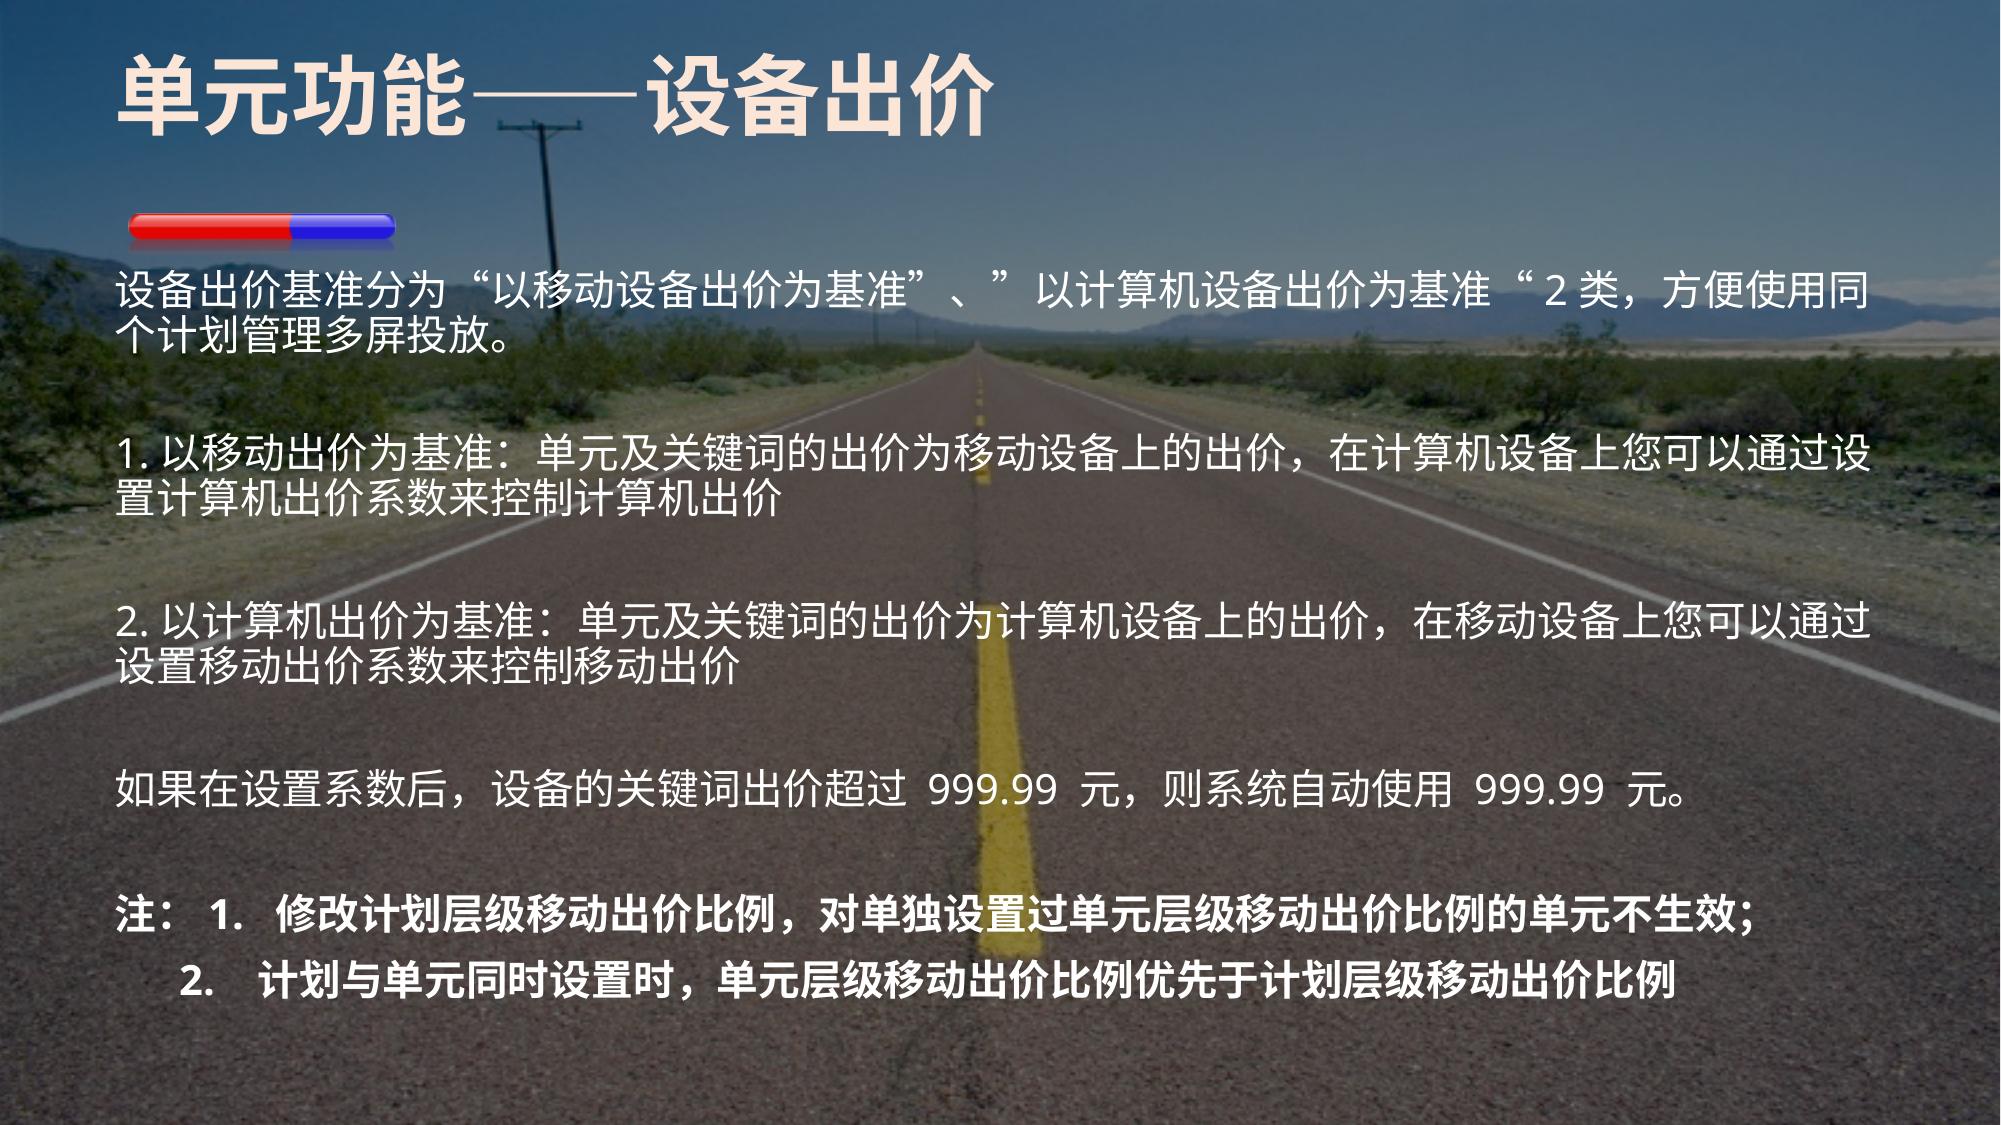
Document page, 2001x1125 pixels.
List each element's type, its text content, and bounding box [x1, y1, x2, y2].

picture [0, 0, 2001, 1125]
list 设备出价基准分为“以移动设备出价为基准”、”以计算机设备出价为基准“2类，方便使用同个计划管理多屏投放。 1.以移动出价为基准：单元及关键词的出价为移动设备上的出价，在计算机设备上您可以通过设置计算机出价系数来控制计算机出价 2.以计算机出价为基准：单元及关键词的出价为计算机设备上的出价，在移动设备上您可以通过设置移动出价系数来控制移动出价 如果在设置系数后，设备的关键词出价超过 999.99 元，则系统自动使用 999.99 元。 [99, 262, 1900, 915]
title 单元功能——设备出价 [99, 45, 1521, 203]
